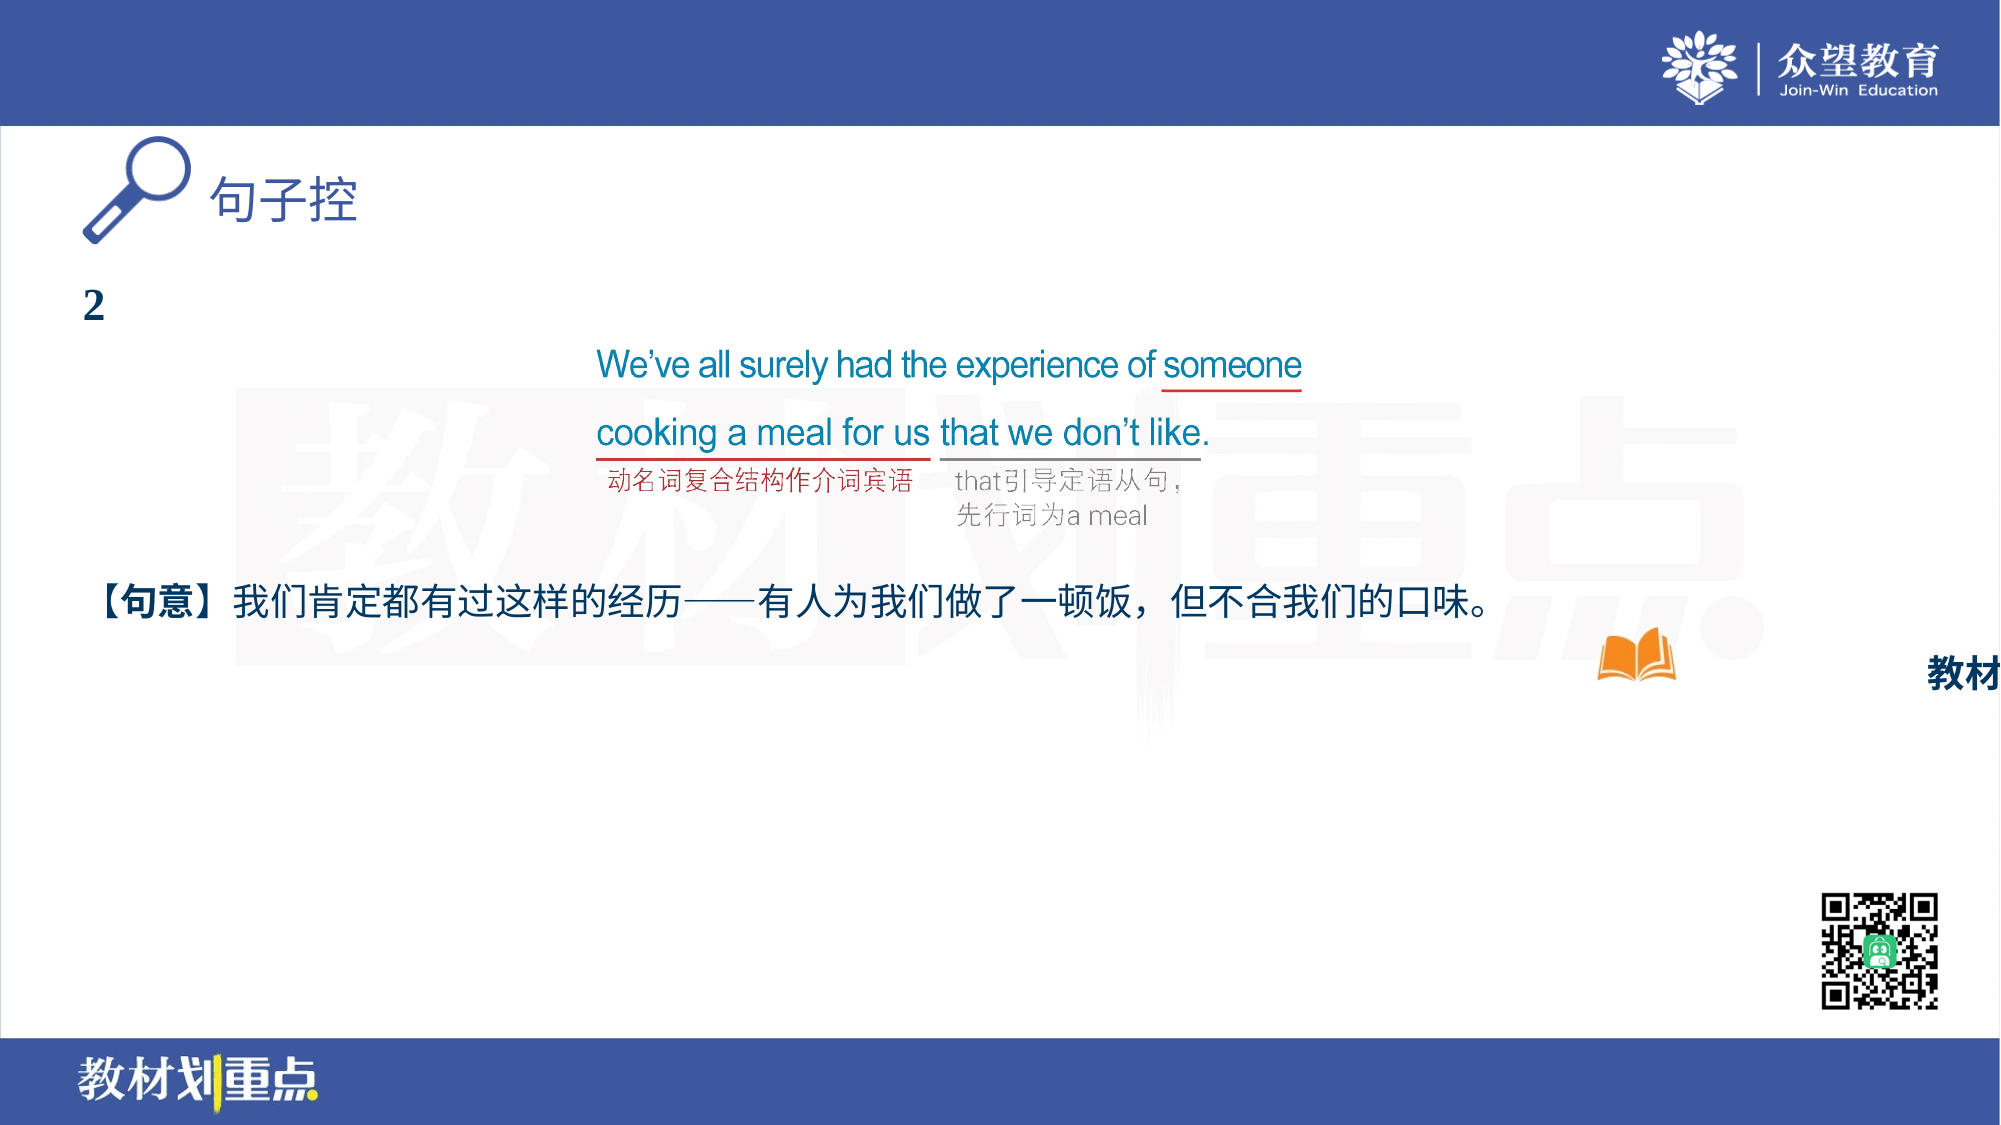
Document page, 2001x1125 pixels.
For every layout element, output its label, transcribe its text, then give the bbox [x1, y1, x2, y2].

text_box 【句意】我们肯定都有过这样的经历——有人为我们做了一顿饭，但不合我们的口味。 教材P11 [82, 554, 1817, 688]
text_box 2 [82, 247, 1817, 387]
picture [0, 0, 2000, 1125]
